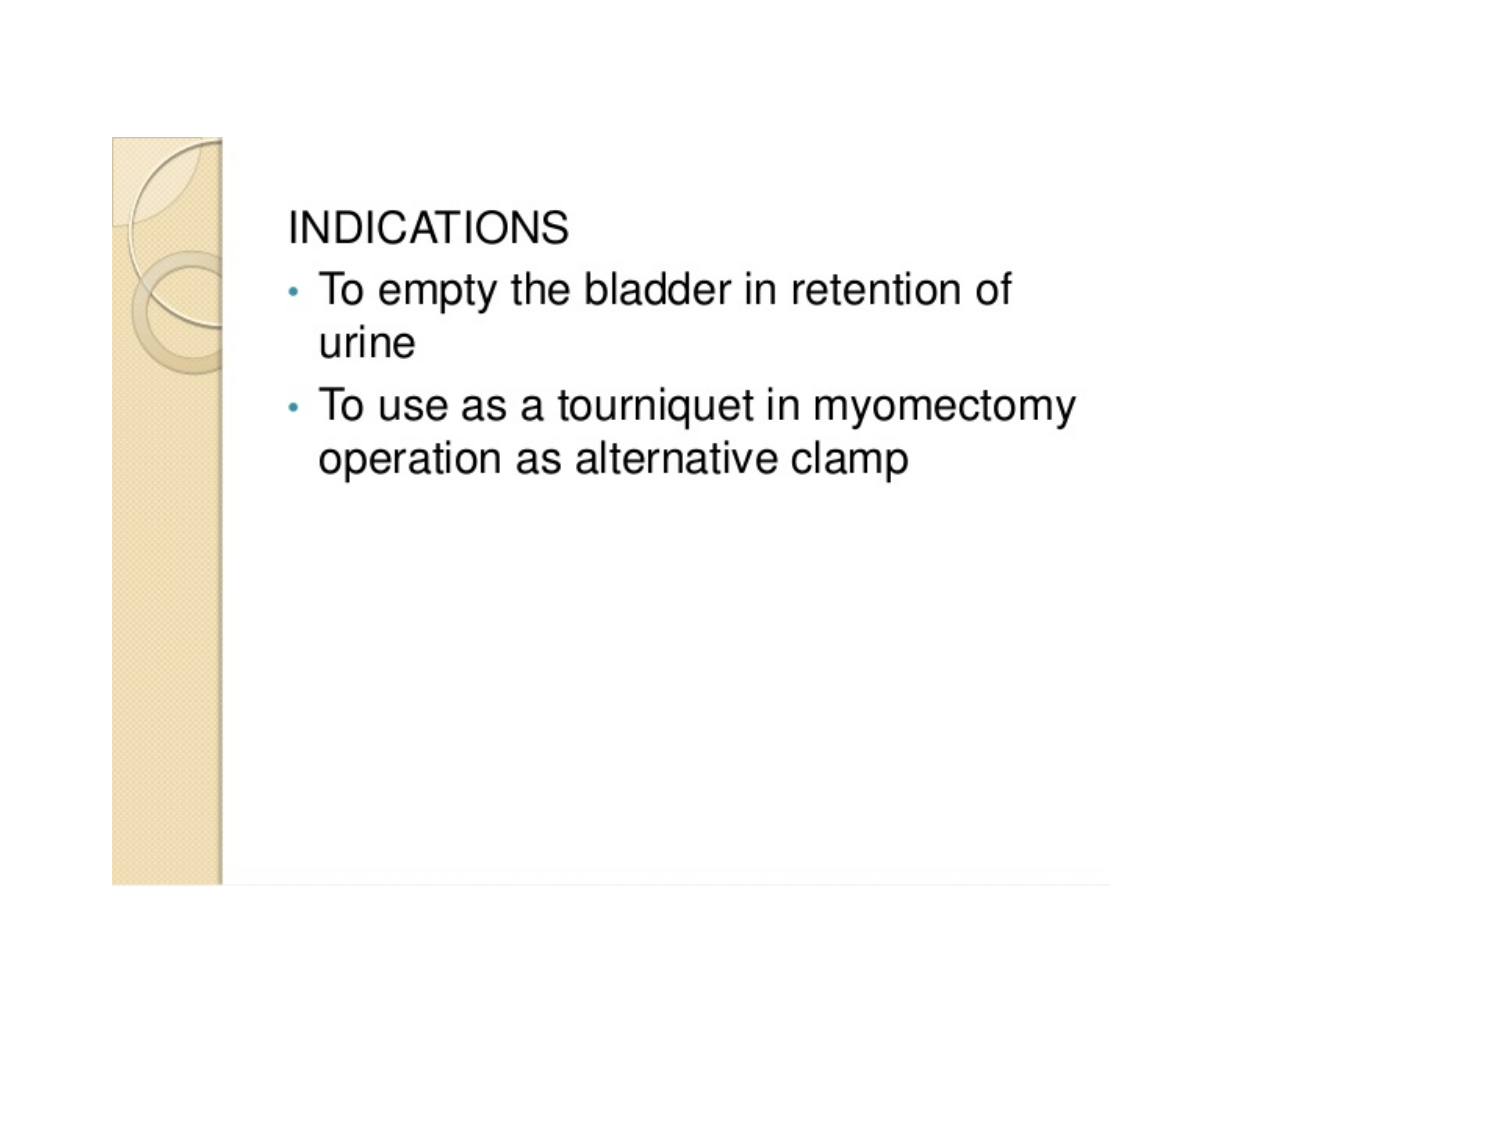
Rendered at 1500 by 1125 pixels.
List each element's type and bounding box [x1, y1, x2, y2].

picture [112, 137, 1110, 887]
